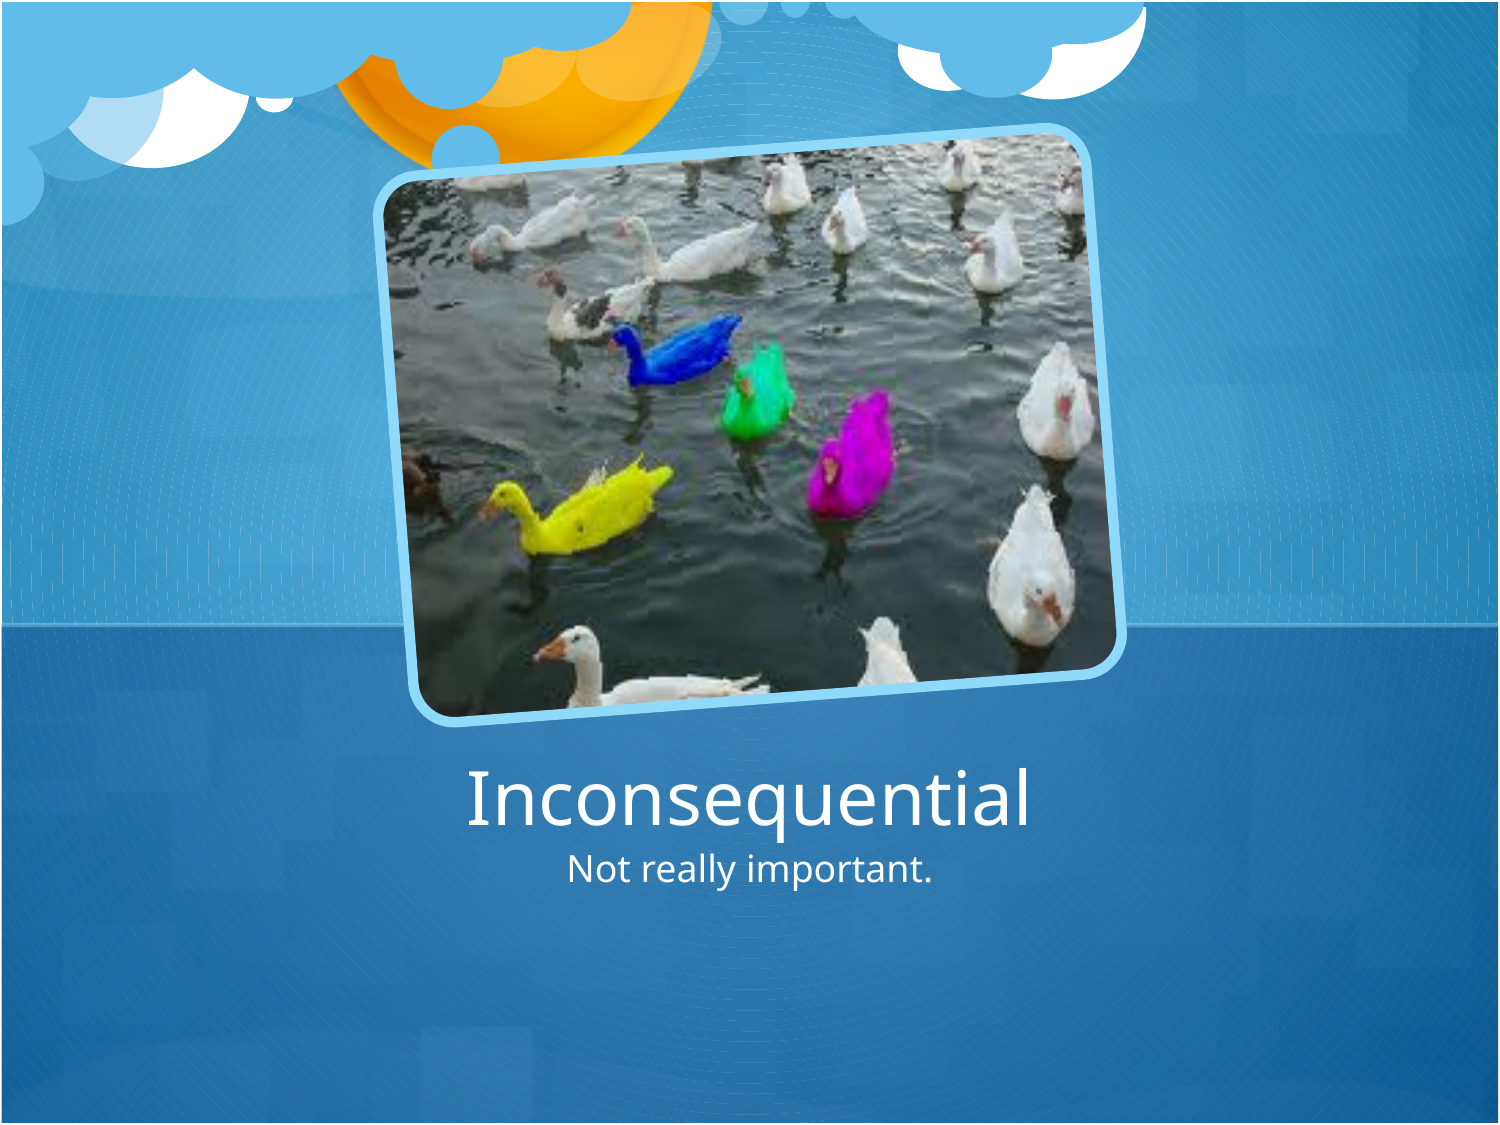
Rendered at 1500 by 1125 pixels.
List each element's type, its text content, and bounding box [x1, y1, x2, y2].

picture [2, 2, 1498, 1123]
title Inconsequential [116, 729, 1383, 848]
list Not really important. [116, 848, 1383, 1048]
